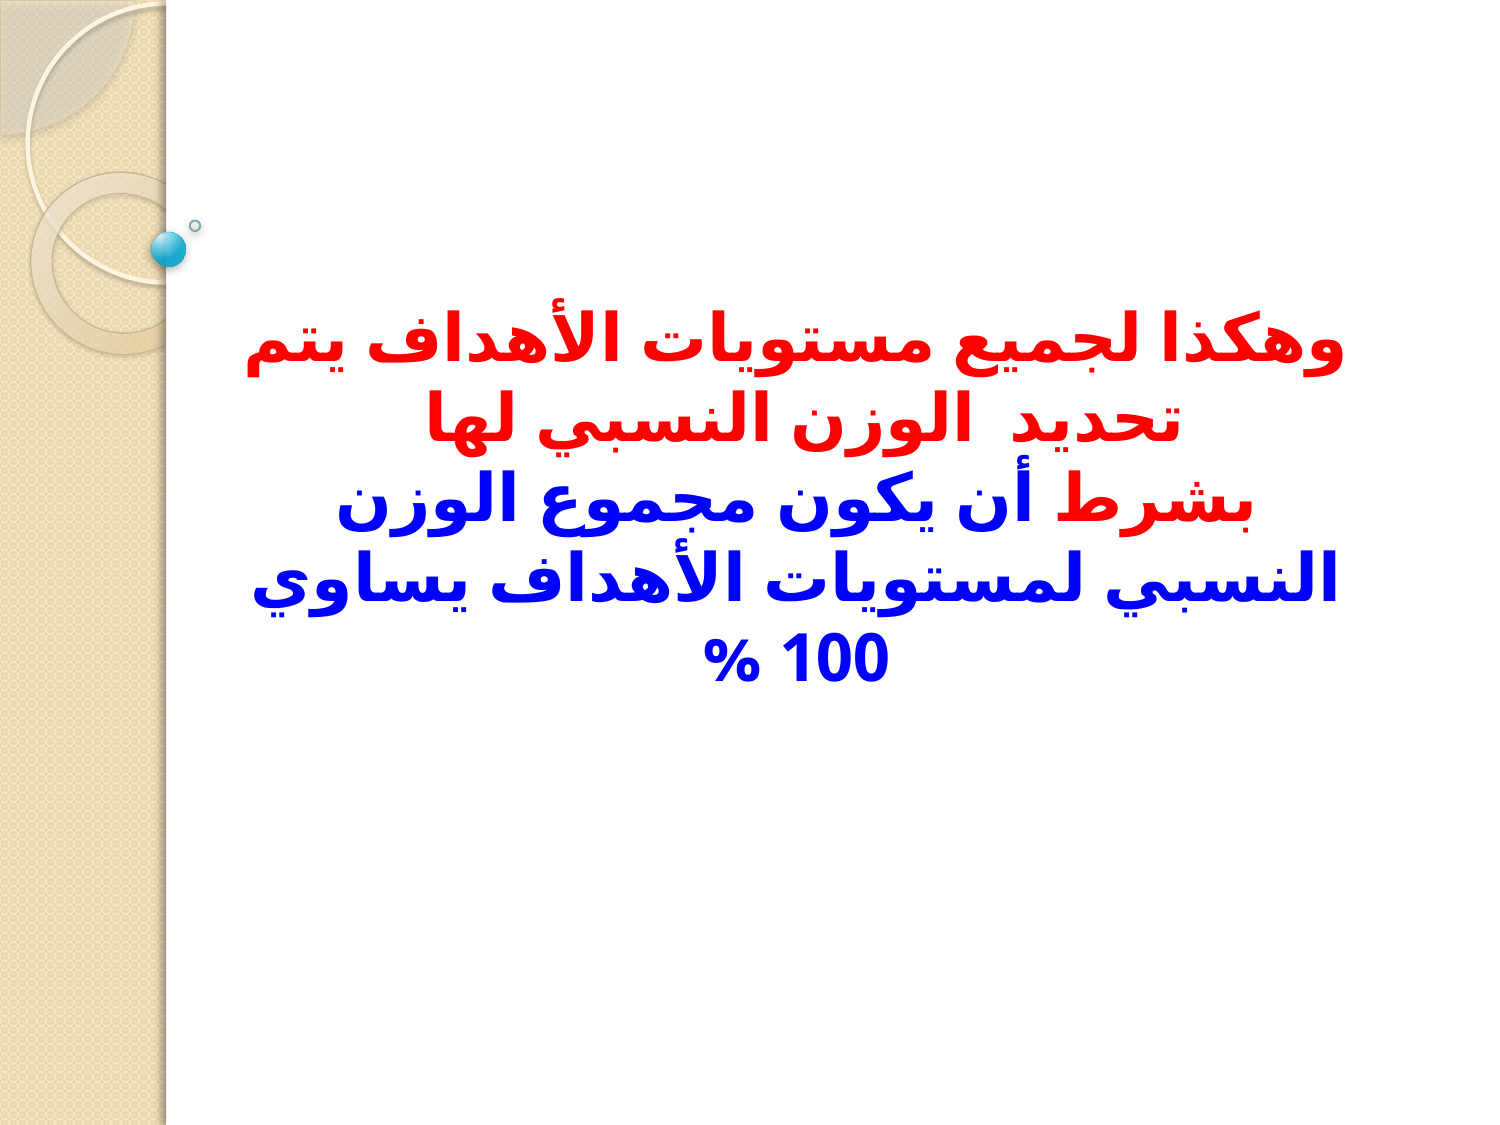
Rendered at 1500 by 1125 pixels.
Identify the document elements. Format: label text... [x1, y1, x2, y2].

text_box وهكذا لجميع مستويات الأهداف يتم تحديد الوزن النسبي لها بشرط أن يكون مجموع الوزن النسبي لمستويات الأهداف يساوي 100 % [224, 287, 1368, 703]
